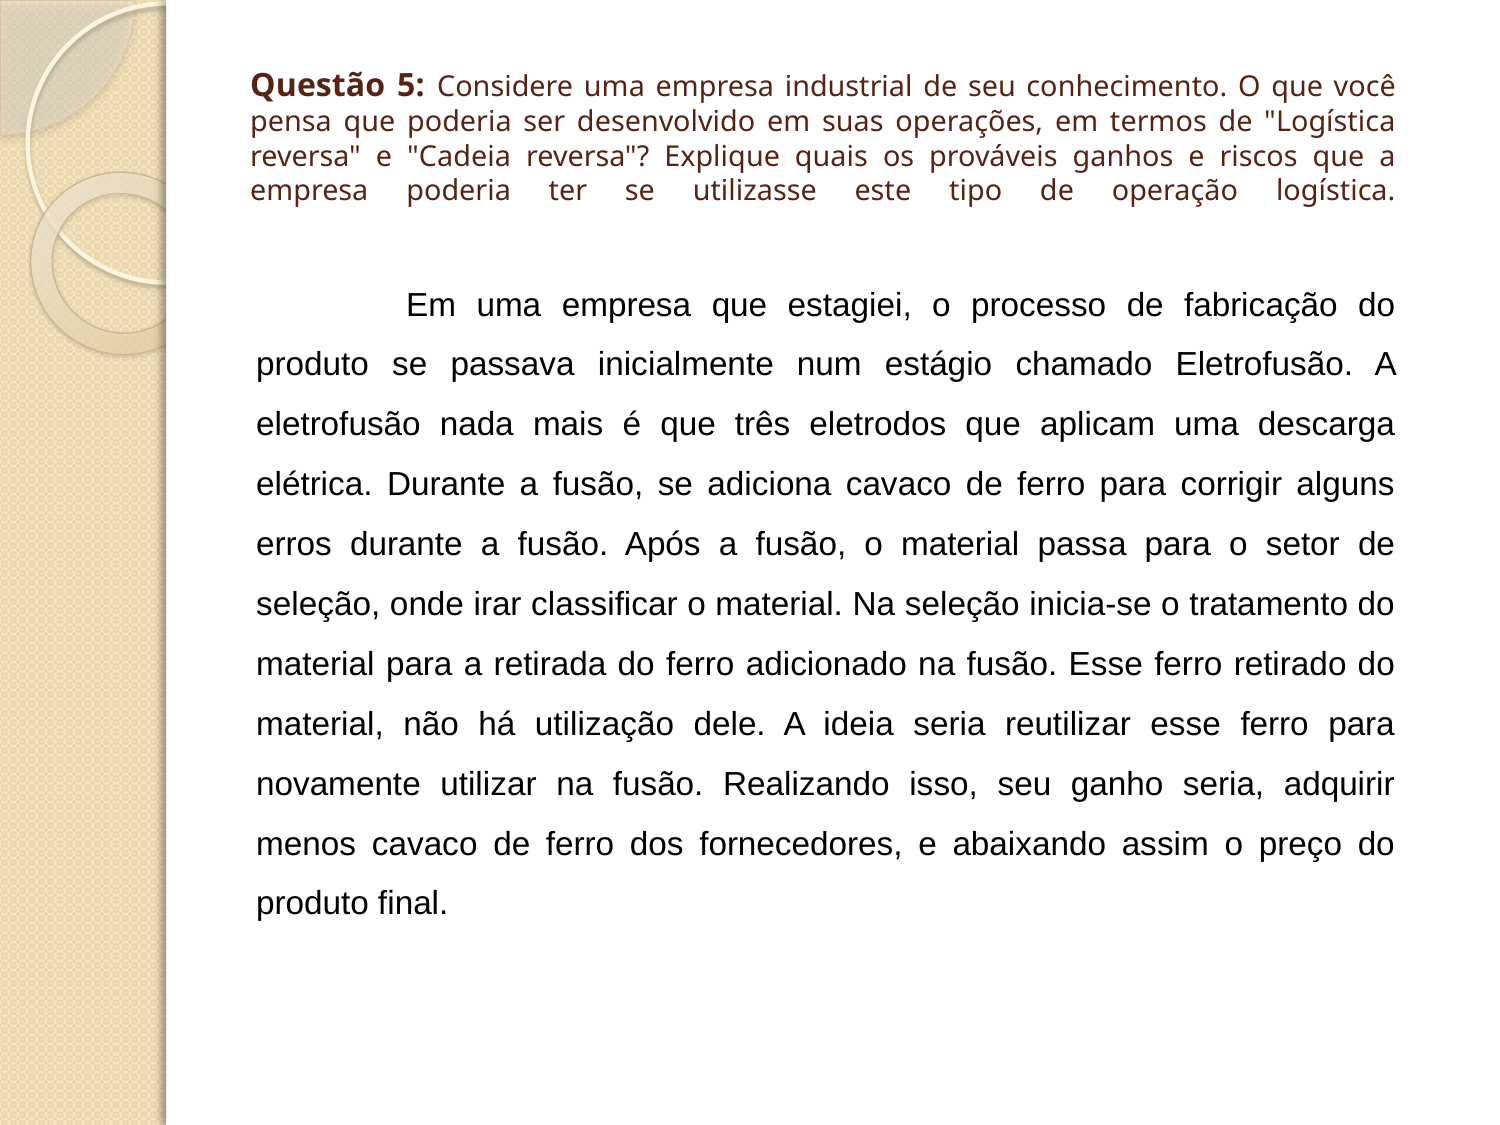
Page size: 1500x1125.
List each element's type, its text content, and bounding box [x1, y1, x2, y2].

list Em uma empresa que estagiei, o processo de fabricação do produto se passava inicialmente num estágio chamado Eletrofusão. A eletrofusão nada mais é que três eletrodos que aplicam uma descarga elétrica. Durante a fusão, se adiciona cavaco de ferro para corrigir alguns erros durante a fusão. Após a fusão, o material passa para o setor de seleção, onde irar classificar o material. Na seleção inicia-se o tratamento do material para a retirada do ferro adicionado na fusão. Esse ferro retirado do material, não há utilização dele. A ideia seria reutilizar esse ferro para novamente utilizar na fusão. Realizando isso, seu ganho seria, adquirir menos cavaco de ferro dos fornecedores, e abaixando assim o preço do produto final. [181, 255, 1412, 905]
title Questão 5: Considere uma empresa industrial de seu conhecimento. O que você pensa que poderia ser desenvolvido em suas operações, em termos de "Logística reversa" e "Cadeia reversa"? Explique quais os prováveis ganhos e riscos que a empresa poderia ter se utilizasse este tipo de operação logística. [235, 56, 1412, 255]
